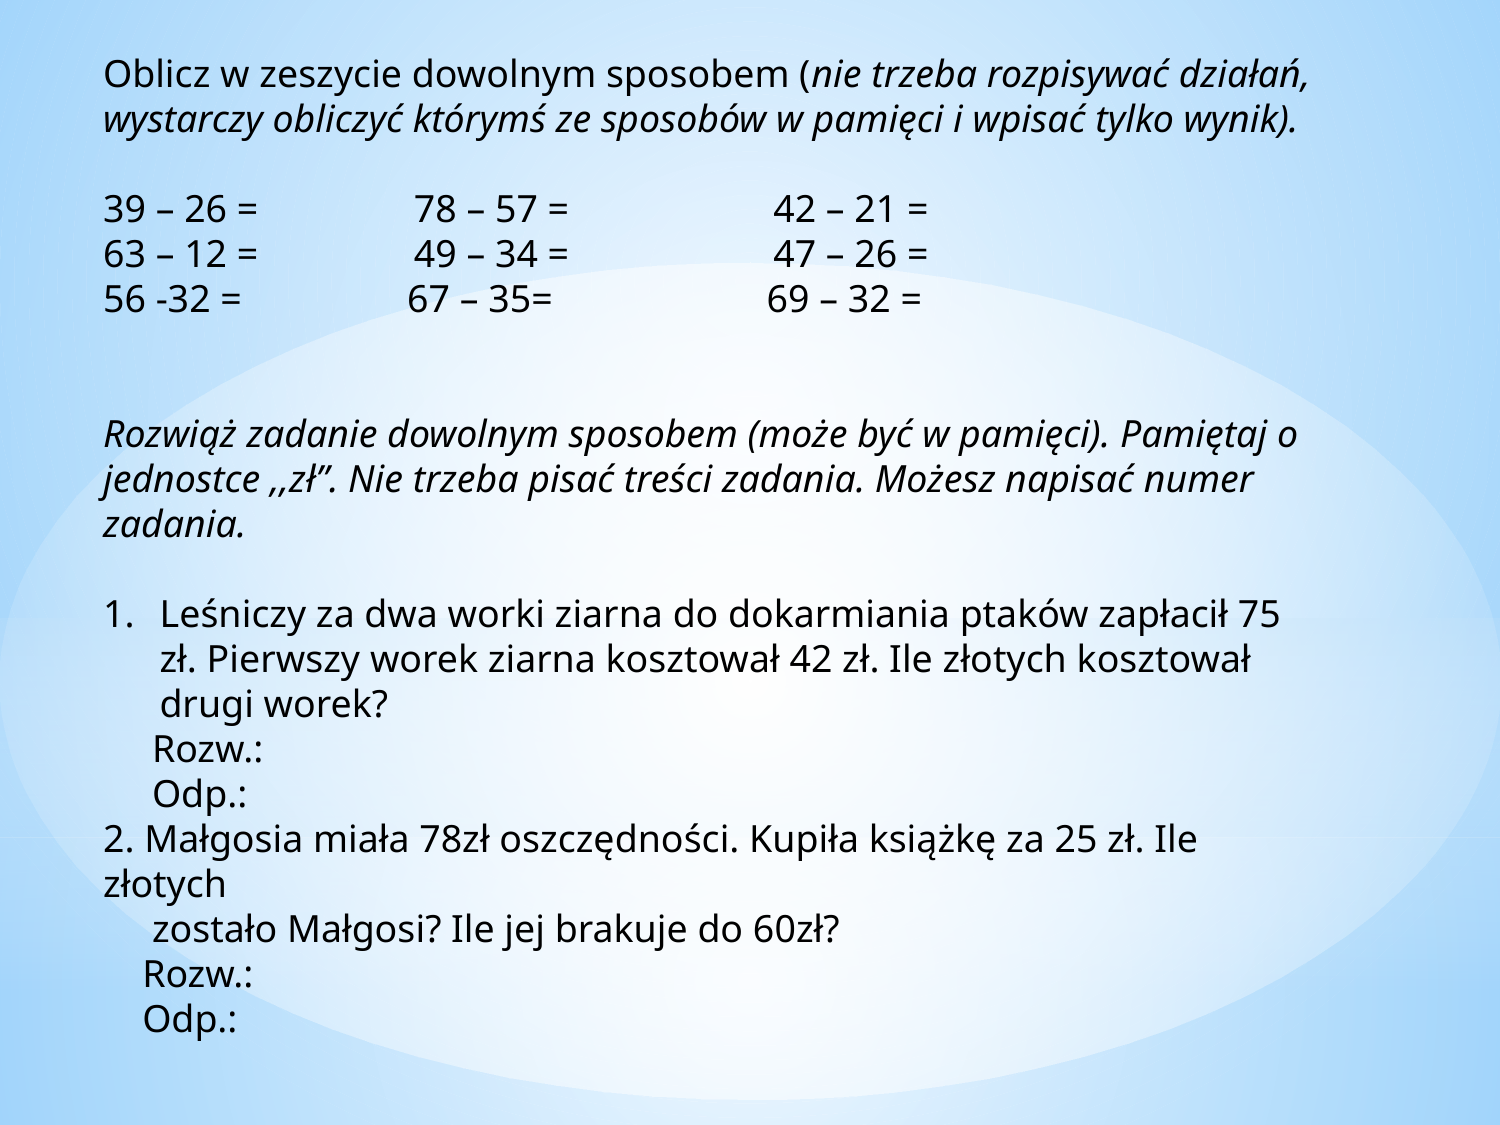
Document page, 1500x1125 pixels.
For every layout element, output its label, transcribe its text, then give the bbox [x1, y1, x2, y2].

text_box Oblicz w zeszycie dowolnym sposobem (nie trzeba rozpisywać działań, wystarczy obliczyć którymś ze sposobów w pamięci i wpisać tylko wynik). 39 – 26 = 78 – 57 = 42 – 21 = 63 – 12 = 49 – 34 = 47 – 26 = 56 -32 = 67 – 35= 69 – 32 = Rozwiąż zadanie dowolnym sposobem (może być w pamięci). Pamiętaj o jednostce ,,zł”. Nie trzeba pisać treści zadania. Możesz napisać numer zadania. Leśniczy za dwa worki ziarna do dokarmiania ptaków zapłacił 75 zł. Pierwszy worek ziarna kosztował 42 zł. Ile złotych kosztował drugi worek? Rozw.: Odp.: 2. Małgosia miała 78zł oszczędności. Kupiła książkę za 25 zł. Ile złotych zostało Małgosi? Ile jej brakuje do 60zł? Rozw.: Odp.: [88, 42, 1329, 1048]
